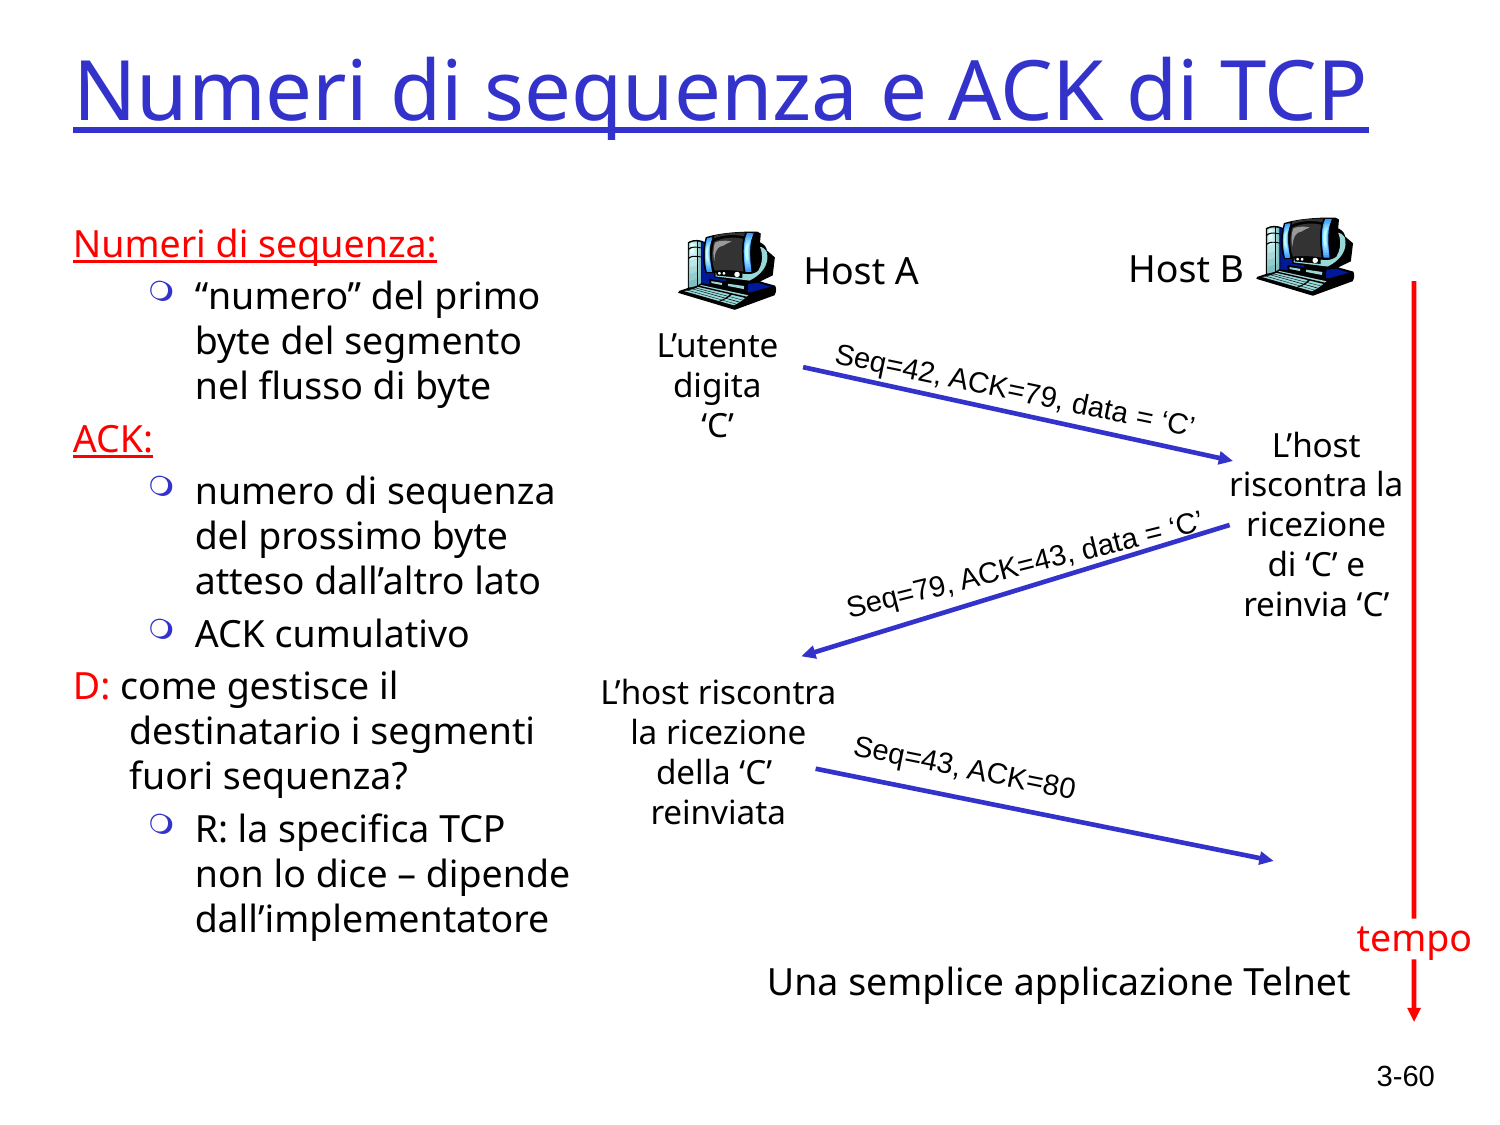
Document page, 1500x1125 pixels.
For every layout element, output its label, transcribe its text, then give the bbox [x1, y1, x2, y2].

text_box L’utente digita ‘C’ [641, 316, 794, 452]
text_box Seq=43, ACK=80 [852, 717, 1096, 816]
text_box Seq=79, ACK=43, data = ‘C’ [826, 490, 1214, 635]
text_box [1345, 906, 1484, 975]
text_box Host A [788, 239, 934, 300]
text_box Host B [1113, 237, 1250, 298]
list Numeri di sequenza: “numero” del primo byte del segmento nel flusso di byte ACK: numero di sequenza del prossimo byte atteso dall’altro lato ACK cumulativo D: come gestisce il destinatario i segmenti fuori sequenza? R: la specifica TCP non lo dice – dipende dall’implementatore [57, 212, 593, 976]
text_box Una semplice applicazione Telnet [752, 950, 1367, 1011]
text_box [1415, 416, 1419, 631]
text_box Seq=42, ACK=79, data = ‘C’ [816, 324, 1215, 454]
text_box L’host riscontra la ricezione della ‘C’ reinviata [585, 663, 852, 839]
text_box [1256, 216, 1356, 296]
title Numeri di sequenza e ACK di TCP [58, 20, 1426, 155]
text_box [677, 230, 778, 311]
slide_number 3-60 [1338, 1049, 1451, 1125]
text_box L’host riscontra la ricezione di ‘C’ e reinvia ‘C’ [1214, 416, 1413, 631]
text_box [852, 775, 1274, 865]
text_box [1407, 982, 1421, 1022]
text_box [801, 524, 1230, 659]
